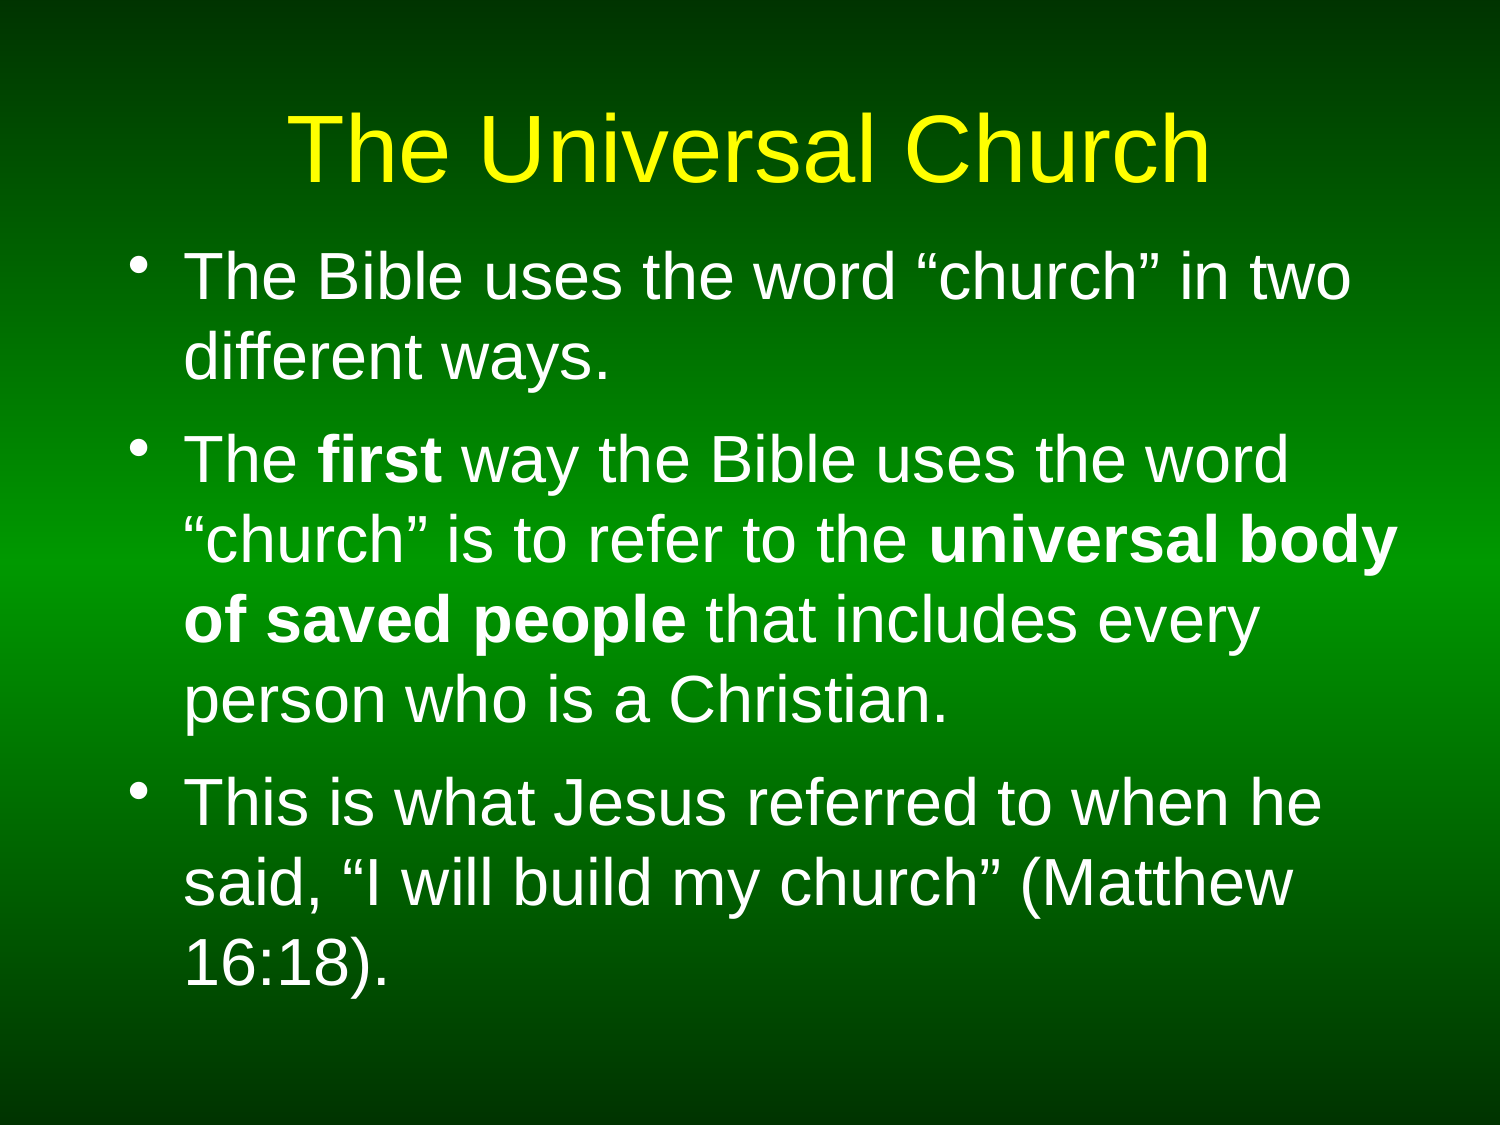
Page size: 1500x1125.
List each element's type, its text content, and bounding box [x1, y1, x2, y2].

list The Bible uses the word “church” in two different ways. The first way the Bible uses the word “church” is to refer to the universal body of saved people that includes every person who is a Christian. This is what Jesus referred to when he said, “I will build my church” (Matthew 16:18). [112, 224, 1463, 1125]
title The Universal Church [37, 50, 1463, 238]
